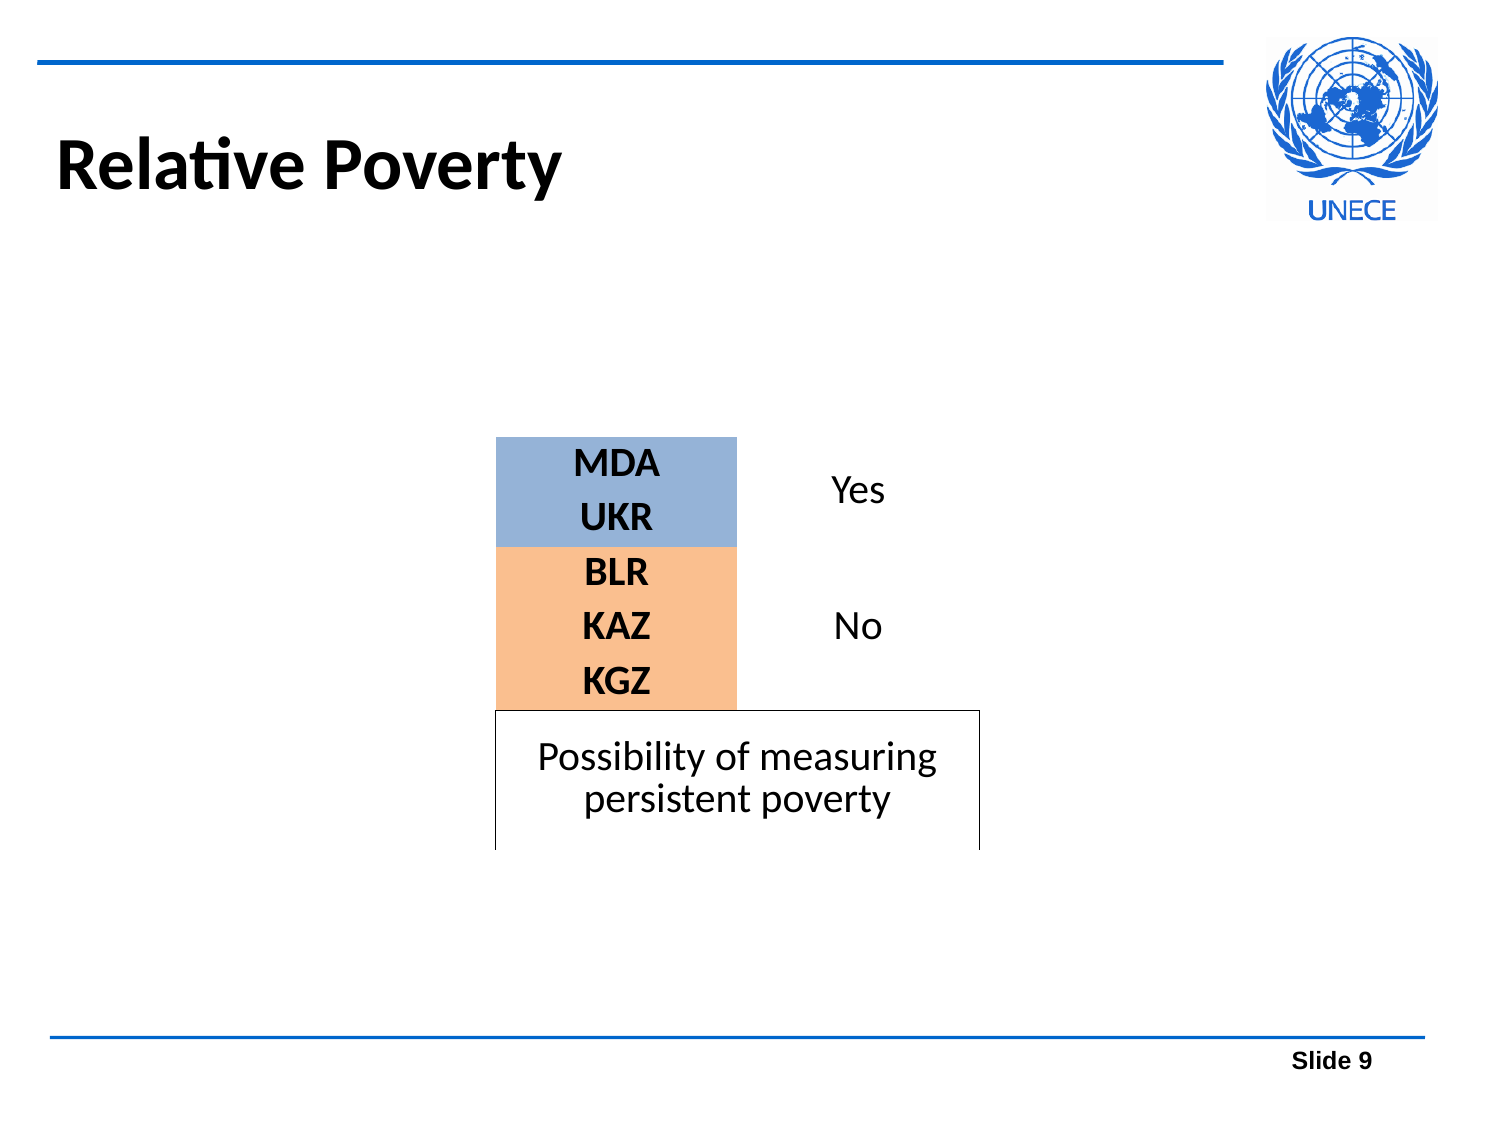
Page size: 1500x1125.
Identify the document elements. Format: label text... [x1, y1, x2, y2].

table_cell Possibility of measuring persistent poverty [496, 711, 979, 850]
table_cell BLR [496, 547, 737, 602]
title Relative Poverty [41, 78, 1204, 241]
table_header Yes [737, 437, 979, 547]
picture [1266, 37, 1438, 221]
table_cell KAZ [496, 602, 737, 656]
table_cell UKR [496, 492, 737, 547]
table_header MDA [496, 437, 737, 492]
table_cell No [737, 547, 979, 710]
table_cell KGZ [496, 656, 737, 710]
